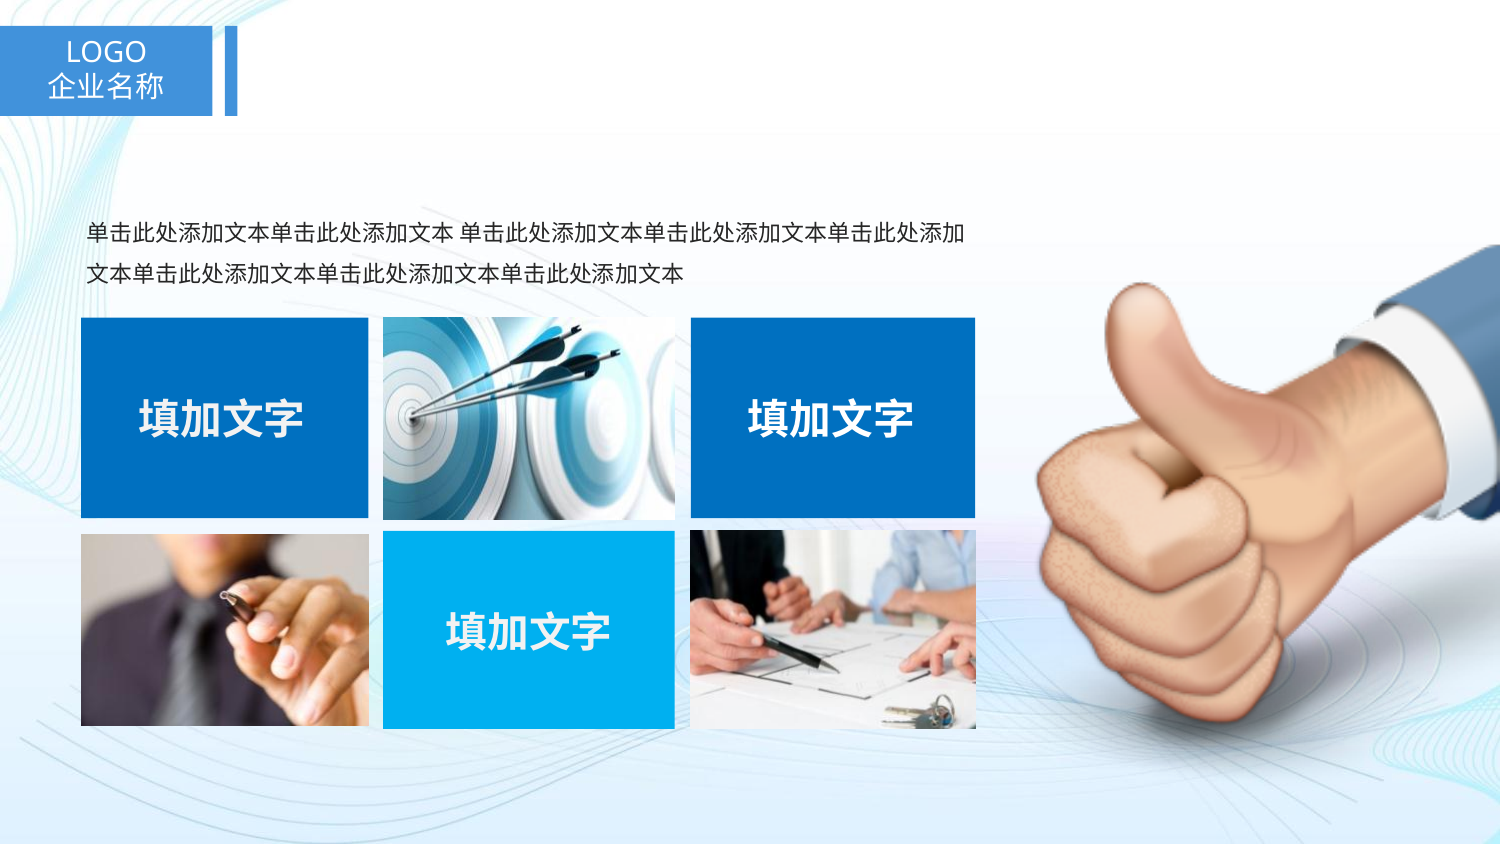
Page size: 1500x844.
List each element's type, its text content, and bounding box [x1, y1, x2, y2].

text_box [383, 530, 675, 729]
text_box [80, 317, 369, 519]
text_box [690, 317, 976, 519]
text_box 单击此处添加文本单击此处添加文本 单击此处添加文本单击此处添加文本单击此处添加文本单击此处添加文本单击此处添加文本单击此处添加文本 [72, 197, 997, 294]
picture [0, 0, 1500, 844]
